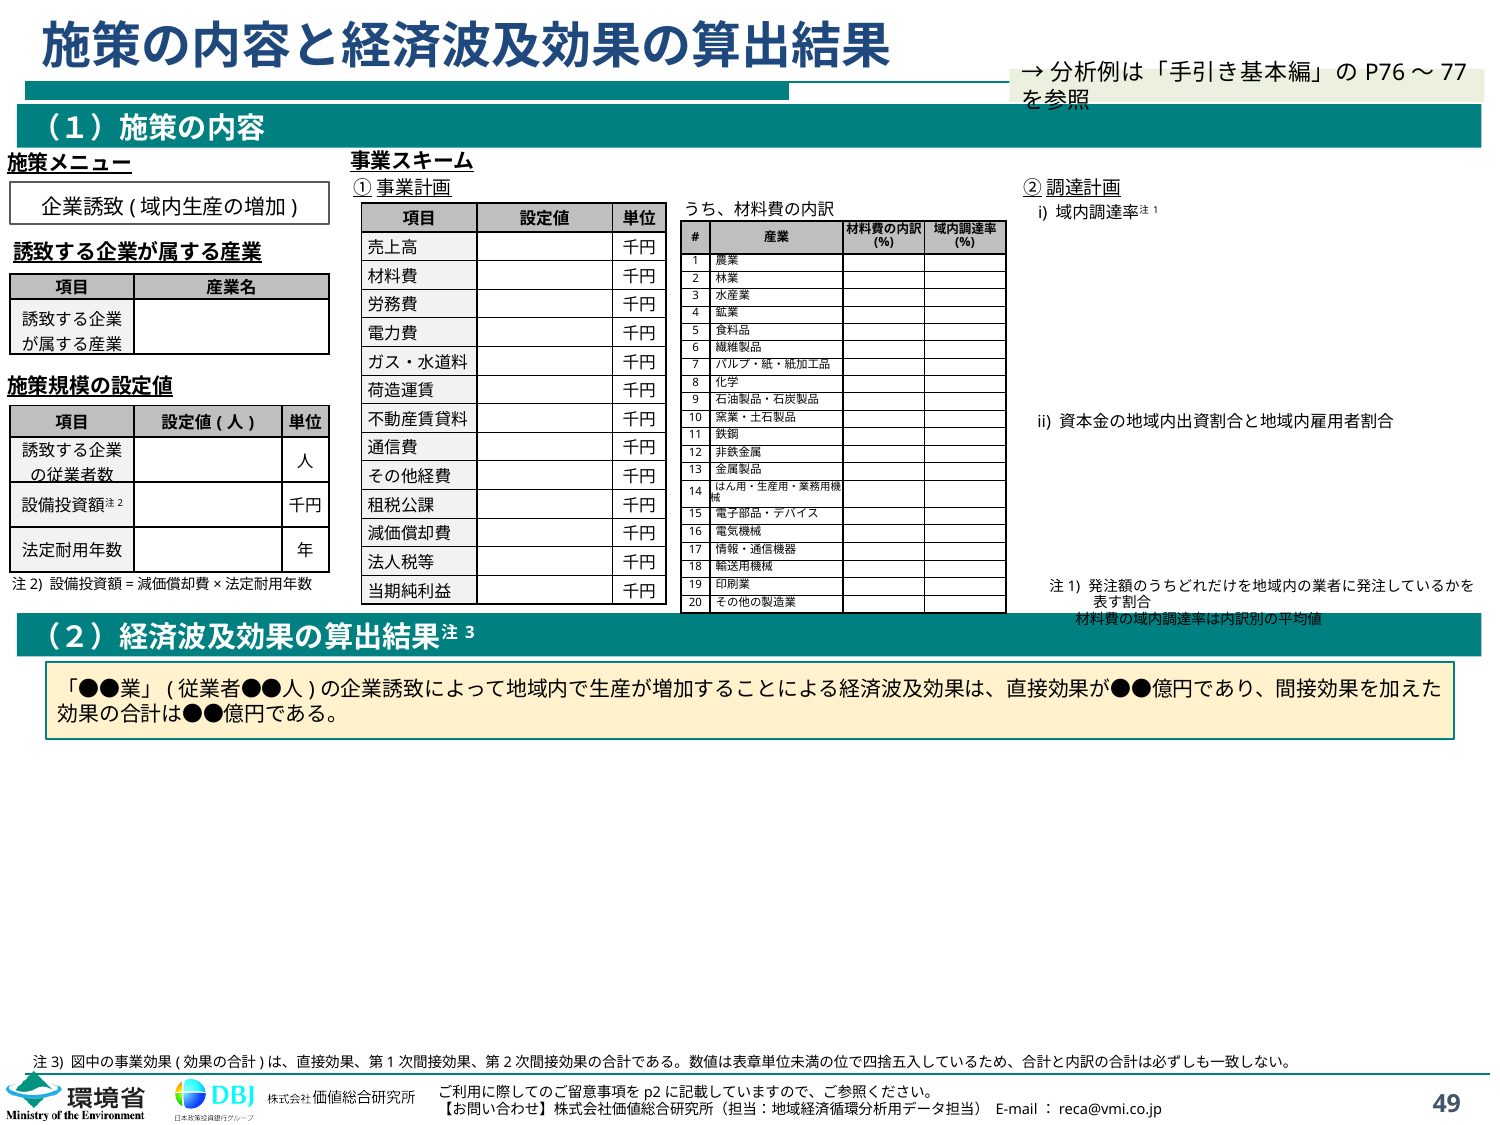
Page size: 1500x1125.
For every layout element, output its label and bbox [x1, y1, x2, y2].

table_cell [478, 519, 612, 546]
table_cell [362, 519, 476, 546]
table_cell [362, 233, 476, 260]
table_cell [478, 233, 612, 260]
table_cell [844, 446, 924, 462]
table_cell [925, 525, 1005, 542]
table_cell [844, 525, 924, 542]
table_cell [711, 481, 842, 507]
table_header [478, 204, 612, 231]
table_cell [711, 525, 842, 542]
text_box [353, 175, 531, 199]
table_cell [711, 307, 842, 323]
table_cell [478, 576, 612, 603]
table_cell [682, 359, 709, 375]
table_cell [925, 341, 1005, 358]
table_cell [711, 289, 842, 306]
table_header [362, 204, 476, 231]
table_cell [711, 561, 842, 577]
table_cell [844, 376, 924, 392]
table_cell [844, 411, 924, 427]
table_cell [478, 347, 612, 375]
text_box [7, 372, 244, 398]
table_cell [711, 272, 842, 288]
table_cell [711, 596, 842, 612]
table_cell [682, 376, 709, 392]
table_cell [11, 483, 133, 526]
table_cell [925, 376, 1005, 392]
table_cell [711, 324, 842, 340]
table_cell [478, 404, 612, 432]
table_cell [925, 359, 1005, 375]
text_box [7, 149, 155, 175]
table_cell [613, 433, 665, 460]
table_cell [682, 446, 709, 462]
table_cell [362, 347, 476, 375]
table_cell [478, 318, 612, 346]
table_cell [478, 261, 612, 289]
table_cell [711, 341, 842, 358]
table_cell [682, 307, 709, 323]
table_cell [478, 290, 612, 317]
table_cell [925, 463, 1005, 480]
table_cell [478, 433, 612, 460]
table_cell [925, 508, 1005, 524]
table_header [283, 406, 328, 436]
table_cell [362, 576, 476, 603]
table_cell [135, 528, 281, 571]
text_box [1037, 410, 1429, 431]
table_cell [844, 543, 924, 560]
table_cell [362, 376, 476, 403]
table_cell [844, 272, 924, 288]
table_cell [844, 359, 924, 375]
table_cell [362, 404, 476, 432]
slide_number [1393, 1079, 1500, 1122]
table_cell [613, 290, 665, 317]
table_cell [682, 463, 709, 480]
table_cell [844, 463, 924, 480]
table_cell [11, 528, 133, 571]
table_header [11, 406, 133, 436]
table_cell [135, 438, 281, 481]
table_cell [844, 255, 924, 271]
table_cell [925, 272, 1005, 288]
table_cell [613, 547, 665, 575]
table_cell [11, 300, 133, 353]
table_cell [682, 411, 709, 427]
table_cell [844, 428, 924, 445]
table_cell [682, 596, 709, 612]
table_cell [844, 578, 924, 595]
table_cell [711, 428, 842, 445]
text_box [16, 104, 1482, 174]
table_cell [613, 347, 665, 375]
table_cell [613, 576, 665, 603]
table_header [711, 222, 842, 253]
table_cell [613, 519, 665, 546]
table_cell [925, 446, 1005, 462]
table_cell [613, 318, 665, 346]
table_cell [362, 433, 476, 460]
text_box [33, 1050, 1451, 1071]
table_cell [925, 411, 1005, 427]
table_cell [844, 341, 924, 358]
text_box [46, 662, 1454, 739]
table_cell [613, 404, 665, 432]
table_cell [711, 446, 842, 462]
table_cell [925, 393, 1005, 410]
table_header [135, 275, 328, 298]
table_cell [711, 359, 842, 375]
table_cell [925, 578, 1005, 595]
table_cell [844, 561, 924, 577]
table_header [613, 204, 665, 231]
table_cell [362, 547, 476, 575]
text_box [1038, 201, 1186, 222]
table_cell [711, 393, 842, 410]
text_box [1009, 68, 1485, 102]
table_cell [682, 255, 709, 271]
table_cell [613, 376, 665, 403]
text_box [13, 238, 309, 264]
table_cell [613, 233, 665, 260]
table_header [682, 222, 709, 253]
table_cell [613, 461, 665, 489]
table_cell [925, 307, 1005, 323]
table_cell [682, 289, 709, 306]
table_cell [362, 290, 476, 317]
picture [171, 1075, 419, 1125]
table_cell [362, 490, 476, 518]
table_cell [283, 528, 328, 571]
text_box [1023, 175, 1201, 199]
table_cell [478, 461, 612, 489]
table_cell [682, 272, 709, 288]
table_cell [682, 341, 709, 358]
table_cell [362, 461, 476, 489]
table_cell [711, 376, 842, 392]
table_cell [925, 596, 1005, 612]
table_cell [135, 483, 281, 526]
table_cell [844, 289, 924, 306]
table_cell [711, 508, 842, 524]
table_header [844, 222, 924, 253]
table_cell [682, 525, 709, 542]
table_cell [362, 261, 476, 289]
text_box [16, 577, 1482, 657]
table_cell [844, 508, 924, 524]
picture [2, 1071, 148, 1125]
table_cell [478, 547, 612, 575]
table_cell [682, 481, 709, 507]
title [25, 0, 1355, 82]
table_cell [711, 578, 842, 595]
table_cell [478, 376, 612, 403]
table_cell [925, 255, 1005, 271]
table_cell [925, 428, 1005, 445]
table_cell [844, 481, 924, 507]
table_cell [682, 428, 709, 445]
table_cell [283, 438, 328, 481]
text_box [9, 182, 329, 224]
table_cell [844, 596, 924, 612]
table_header [11, 275, 133, 298]
table_cell [925, 561, 1005, 577]
table_cell [682, 508, 709, 524]
table_cell [682, 578, 709, 595]
table_cell [362, 318, 476, 346]
table_cell [613, 490, 665, 518]
table_cell [925, 543, 1005, 560]
table_cell [844, 307, 924, 323]
table_cell [925, 481, 1005, 507]
table_cell [135, 300, 328, 353]
table_cell [711, 411, 842, 427]
table_cell [711, 255, 842, 271]
table_cell [711, 463, 842, 480]
table_cell [925, 289, 1005, 306]
table_cell [682, 543, 709, 560]
table_cell [11, 438, 133, 481]
table_cell [682, 393, 709, 410]
text_box [683, 198, 861, 219]
table_cell [682, 324, 709, 340]
text_box [11, 575, 319, 593]
table_cell [711, 543, 842, 560]
table_cell [682, 561, 709, 577]
table_cell [283, 483, 328, 526]
table_cell [925, 324, 1005, 340]
table_cell [478, 490, 612, 518]
table_cell [844, 324, 924, 340]
table_cell [844, 393, 924, 410]
table_header [135, 406, 281, 436]
table_cell [613, 261, 665, 289]
table_header [925, 222, 1005, 253]
